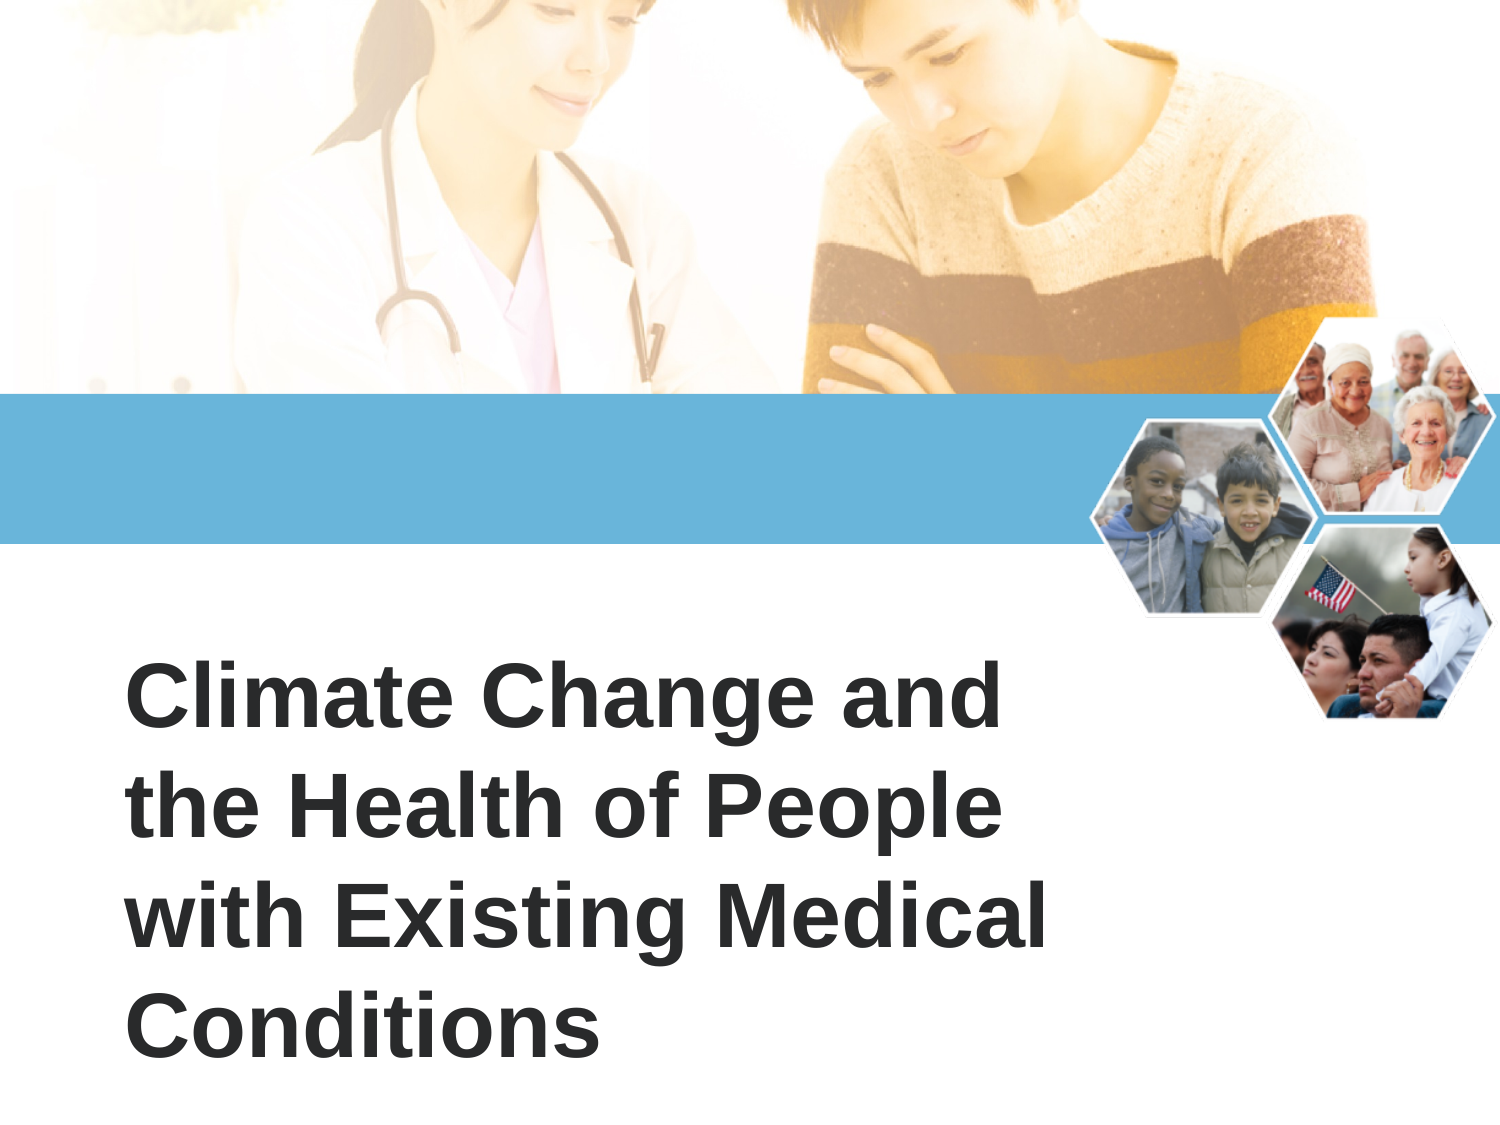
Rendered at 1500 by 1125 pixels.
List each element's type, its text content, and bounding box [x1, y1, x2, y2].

text_box [0, 501, 1050, 546]
text_box Climate Change and the Health of People with Existing Medical Conditions [109, 628, 1115, 816]
picture [0, 0, 1500, 723]
